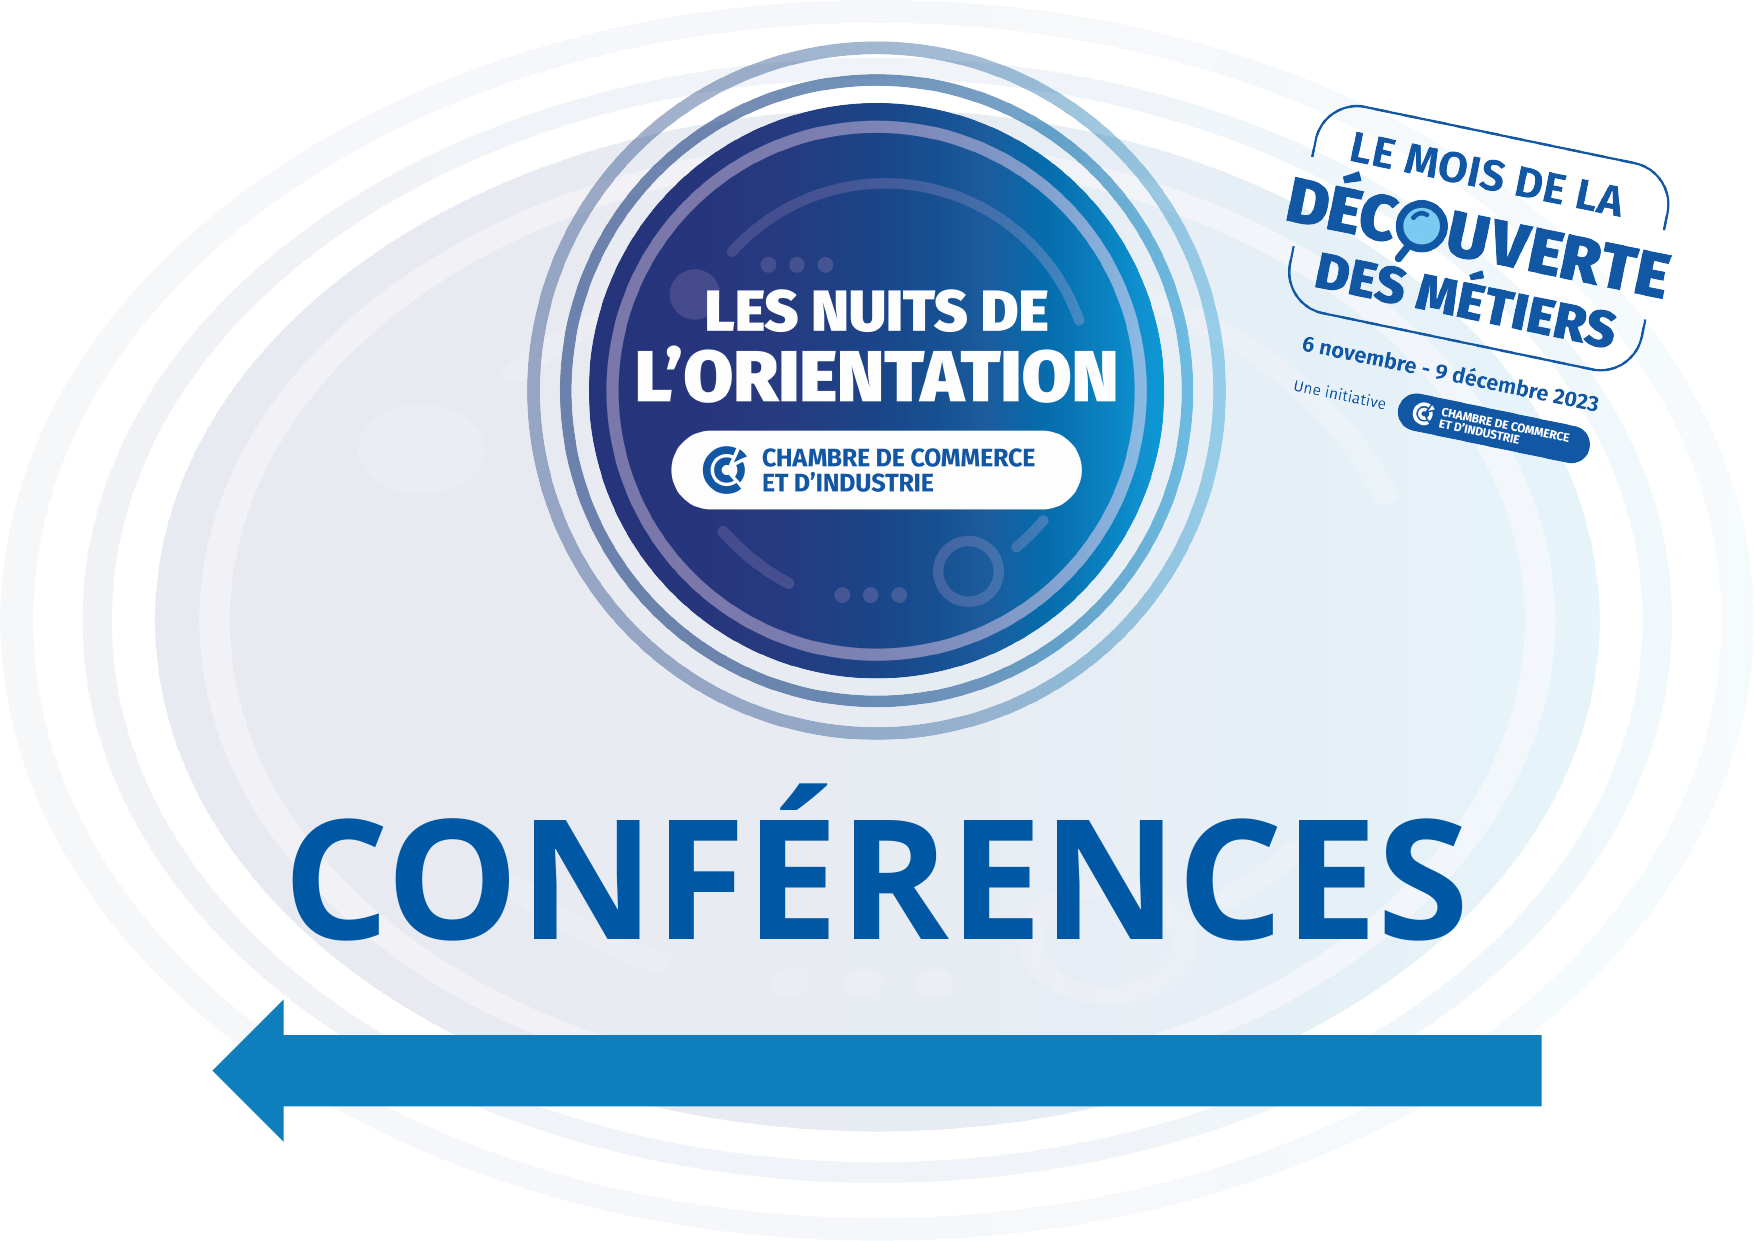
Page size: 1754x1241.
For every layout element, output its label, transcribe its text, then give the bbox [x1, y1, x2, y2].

picture [1250, 95, 1688, 474]
text_box [210, 996, 1543, 1145]
text_box CONFÉRENCES [168, 765, 1586, 981]
picture [527, 41, 1227, 740]
